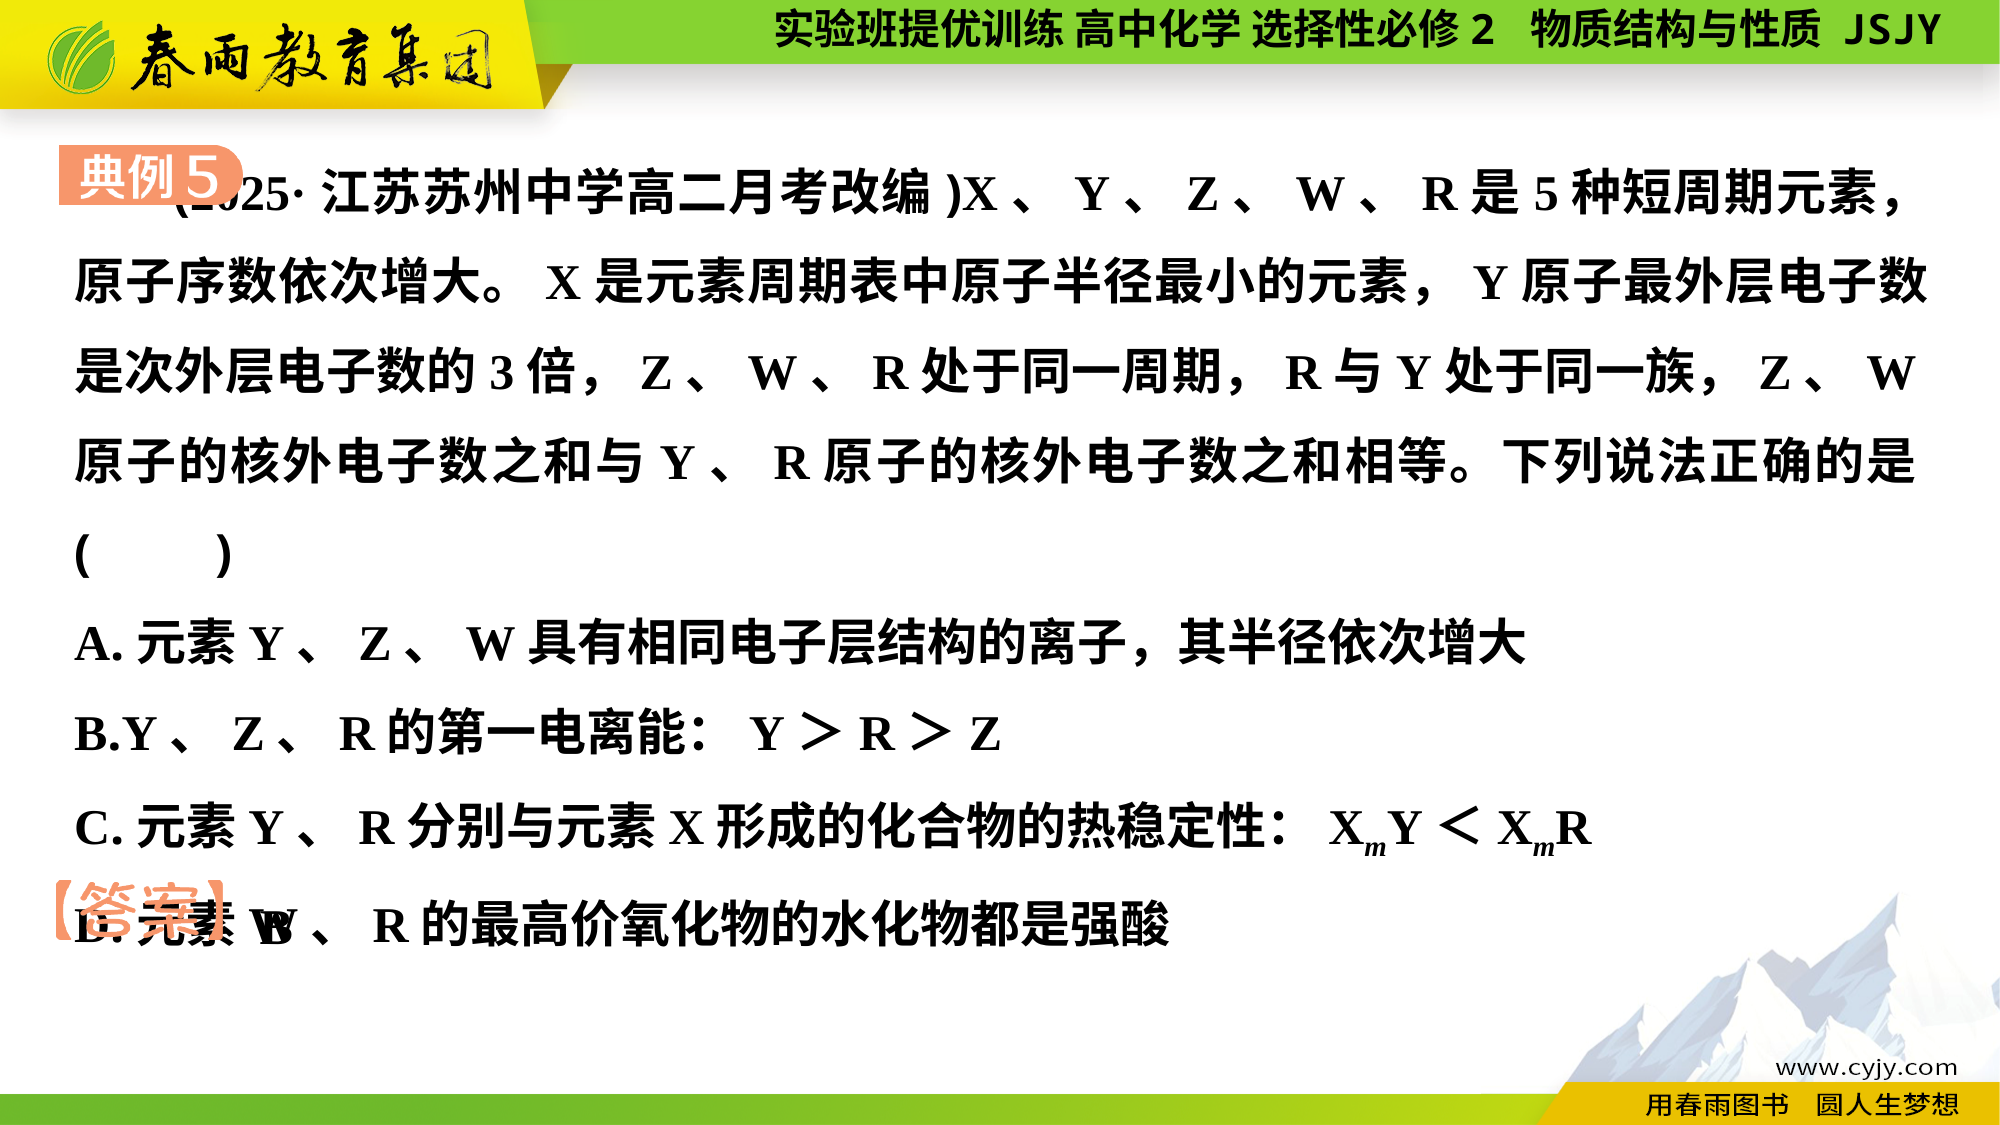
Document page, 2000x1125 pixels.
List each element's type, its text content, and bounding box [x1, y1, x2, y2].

text_box B [56, 857, 1944, 963]
picture [0, 0, 2000, 1125]
list (2025·江苏苏州中学高二月考改编)X、Y、Z、W、R是5种短周期元素，原子序数依次增大。X是元素周期表中原子半径最小的元素，Y原子最外层电子数是次外层电子数的3倍，Z、W、R处于同一周期，R与Y处于同一族，Z、W原子的核外电子数之和与Y、R原子的核外电子数之和相等。下列说法正确的是( ) A.元素Y、Z、W具有相同电子层结构的离子，其半径依次增大 B.Y、Z、R的第一电离能：Y＞R＞Z C.元素Y、R分别与元素X形成的化合物的热稳定性：XmY＜XmR D.元素W、R的最高价氧化物的水化物都是强酸 [59, 122, 1944, 857]
